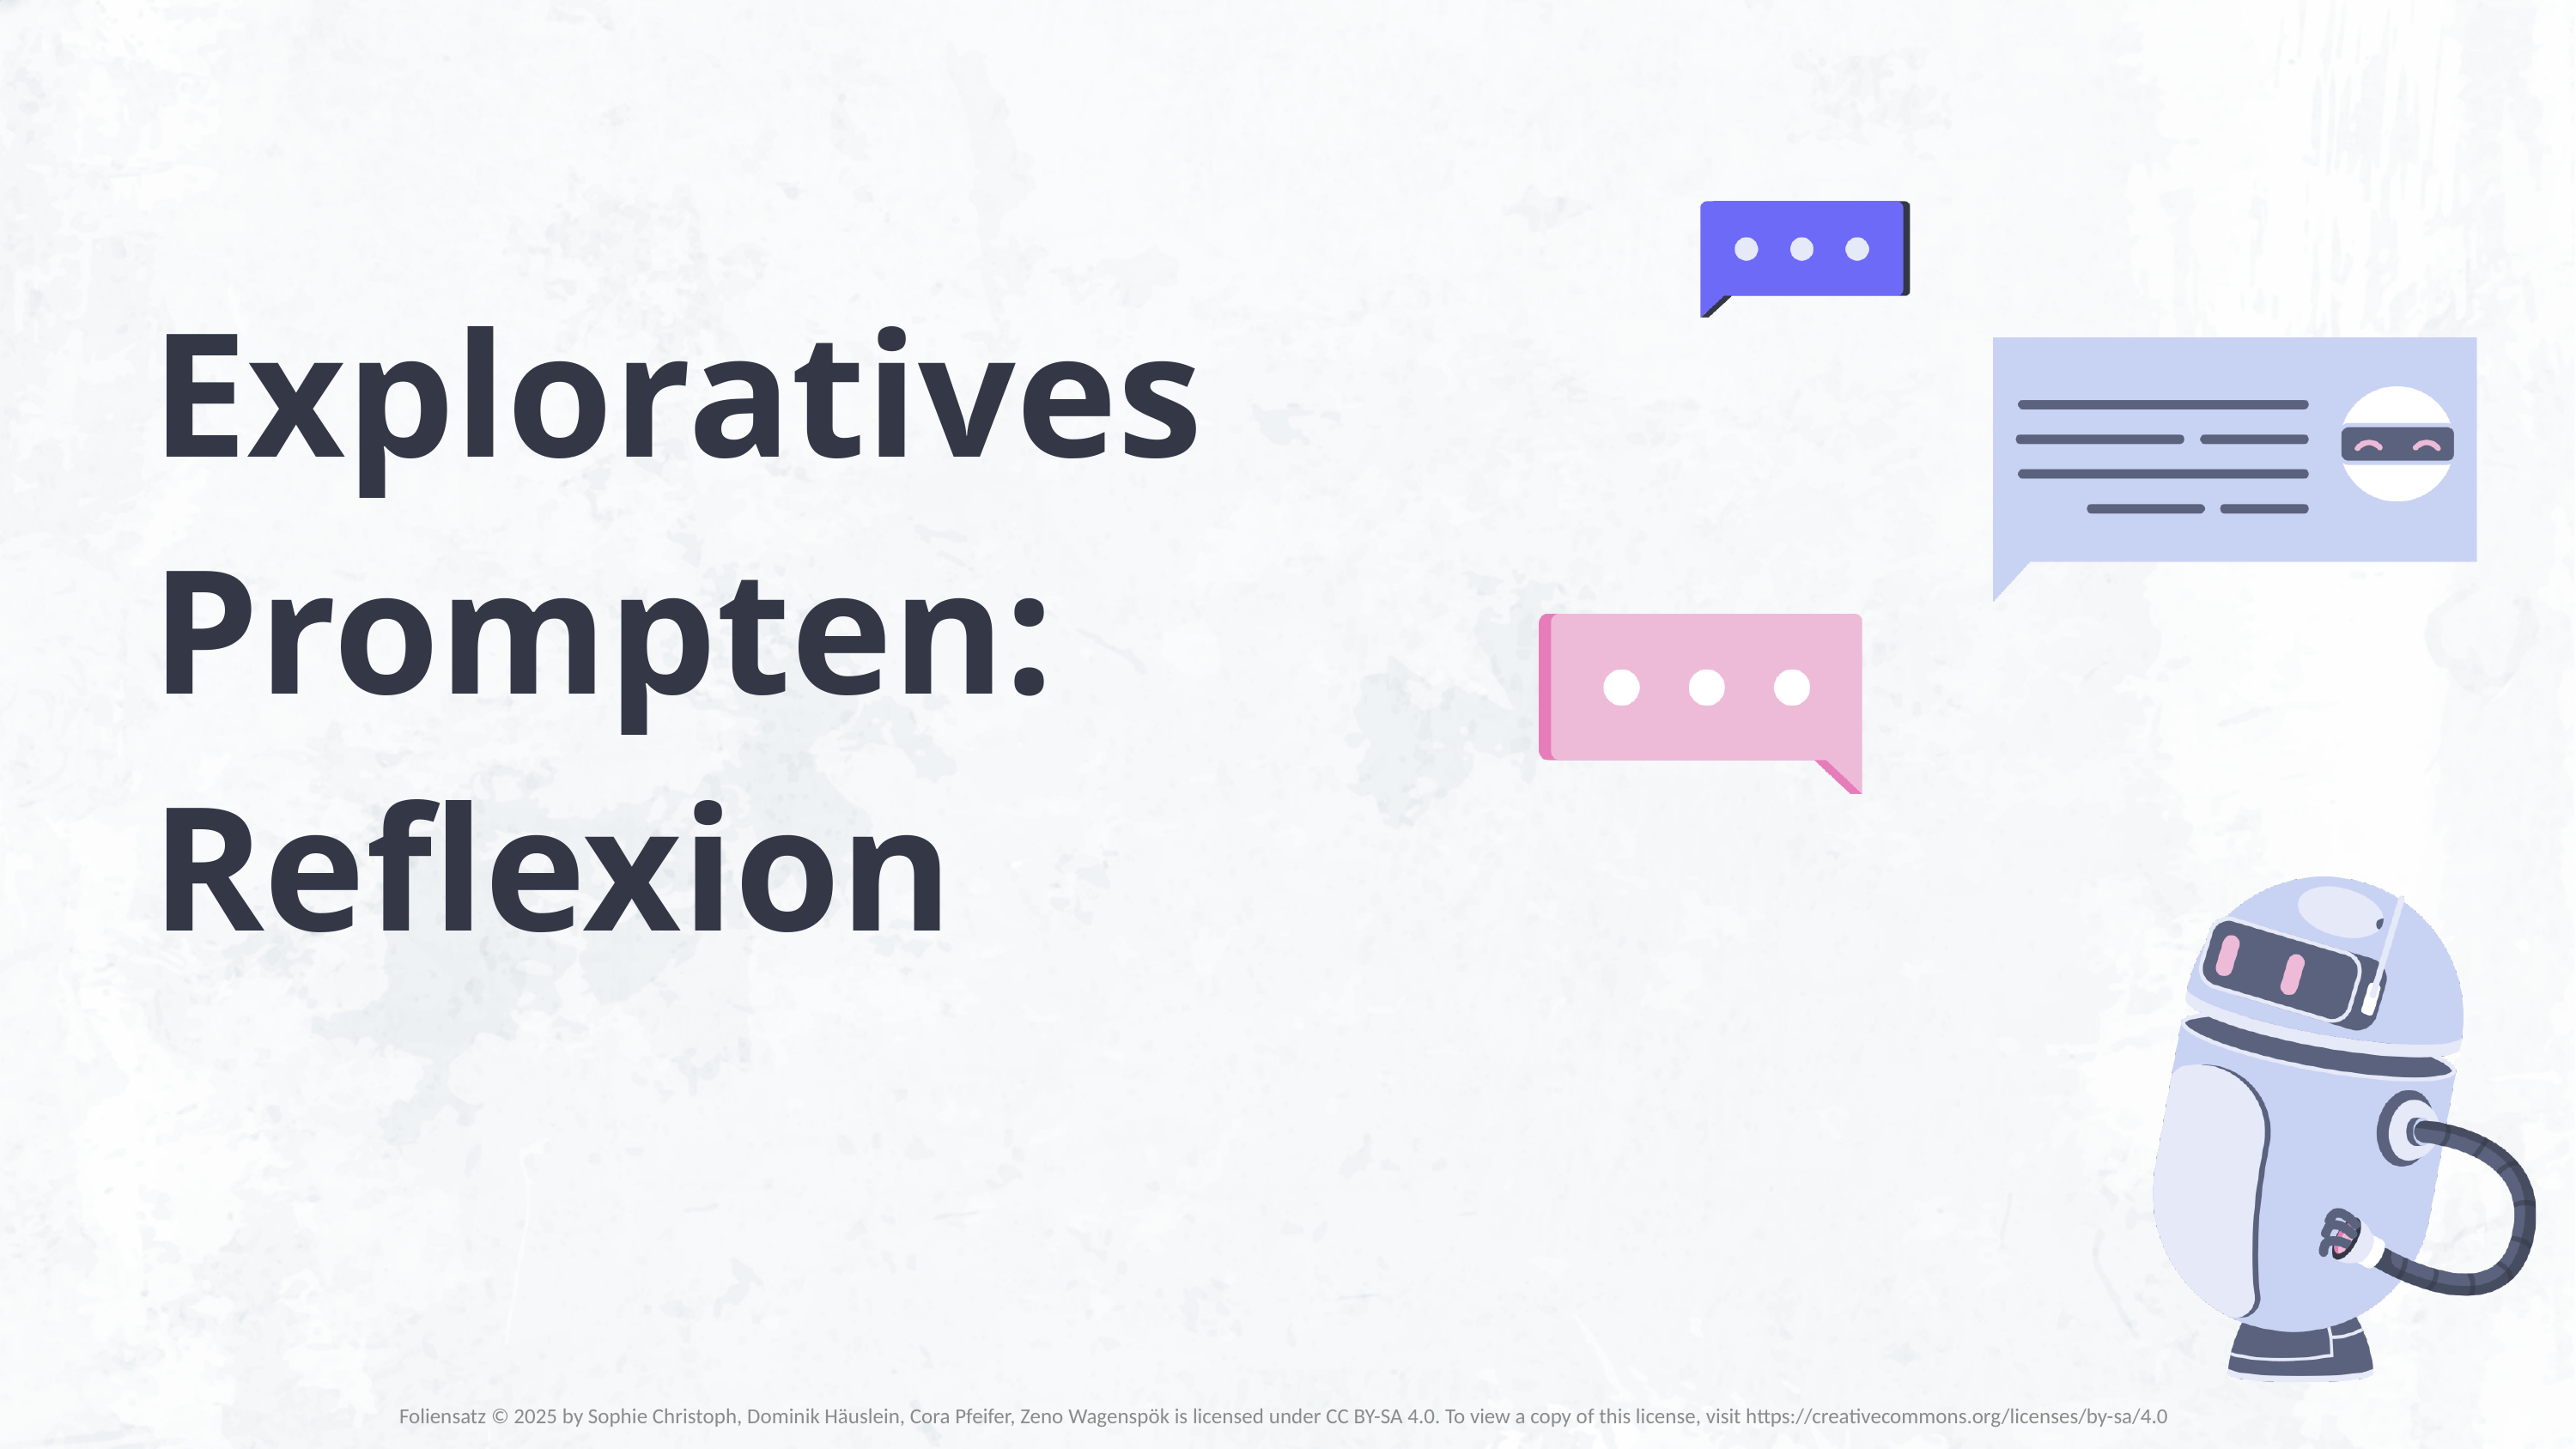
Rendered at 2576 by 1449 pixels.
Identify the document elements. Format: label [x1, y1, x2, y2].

text_box [0, 0, 2576, 1449]
text_box [150, 142, 1914, 1076]
